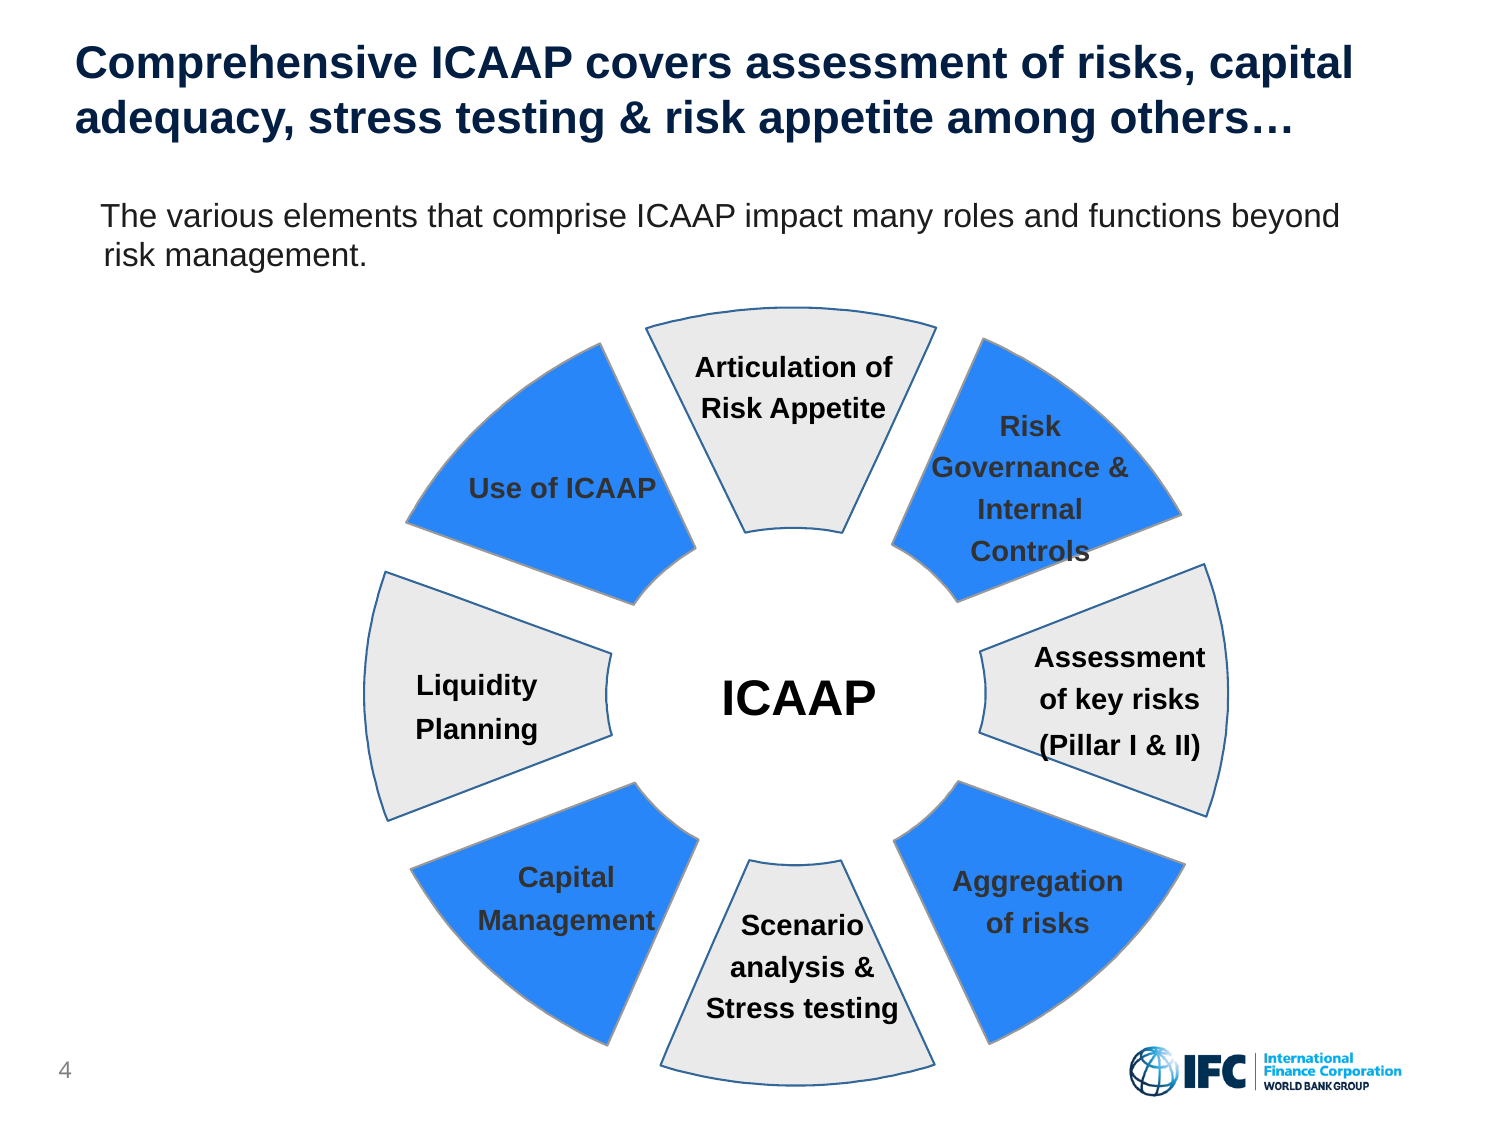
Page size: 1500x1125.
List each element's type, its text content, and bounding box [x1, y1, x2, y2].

title Comprehensive ICAAP covers assessment of risks, capital adequacy, stress testing & risk appetite among others… [74, 32, 1426, 175]
text_box The various elements that comprise ICAAP impact many roles and functions beyond risk management. [95, 193, 1363, 274]
slide_number 3 [58, 1041, 150, 1101]
picture [1124, 1041, 1447, 1100]
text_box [362, 307, 1235, 1097]
